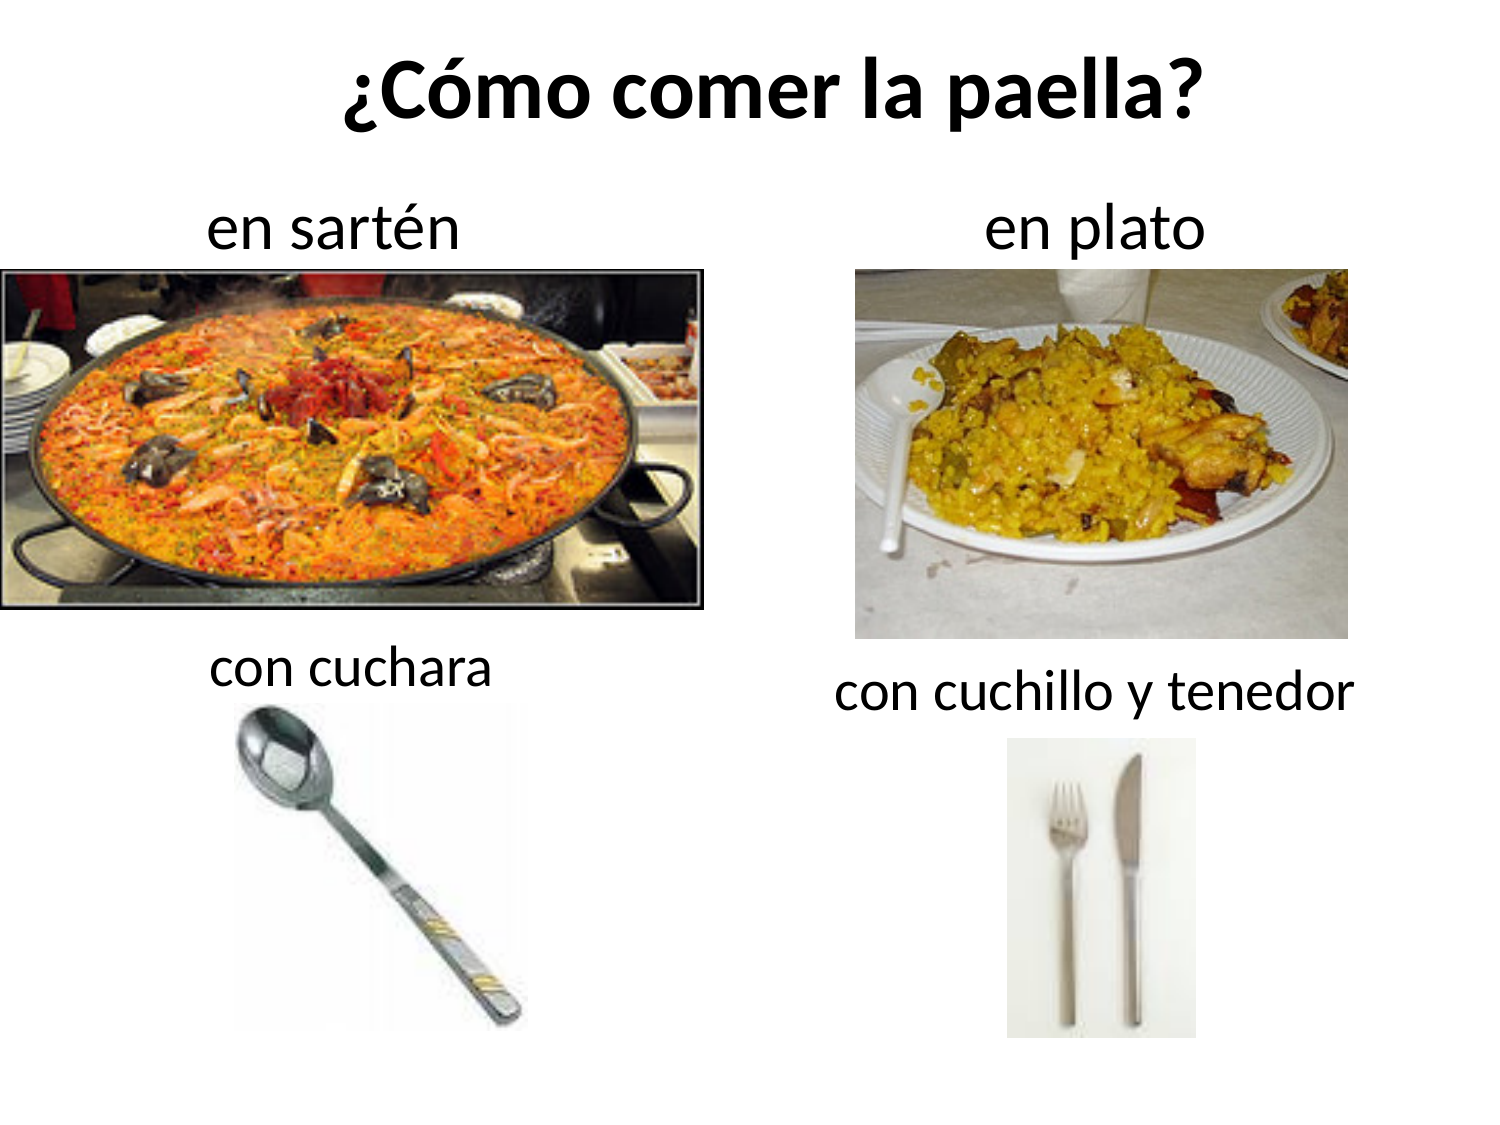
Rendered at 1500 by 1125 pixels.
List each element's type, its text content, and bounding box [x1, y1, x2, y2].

text_box en plato [855, 175, 1336, 268]
picture [234, 702, 528, 1031]
text_box con cuchara [93, 621, 610, 706]
picture [0, 269, 704, 610]
text_box con cuchillo y tenedor [808, 644, 1383, 730]
picture [855, 269, 1348, 639]
picture [1007, 738, 1196, 1038]
text_box ¿Cómo comer la paella? [117, 23, 1430, 144]
text_box en sartén [93, 175, 575, 267]
